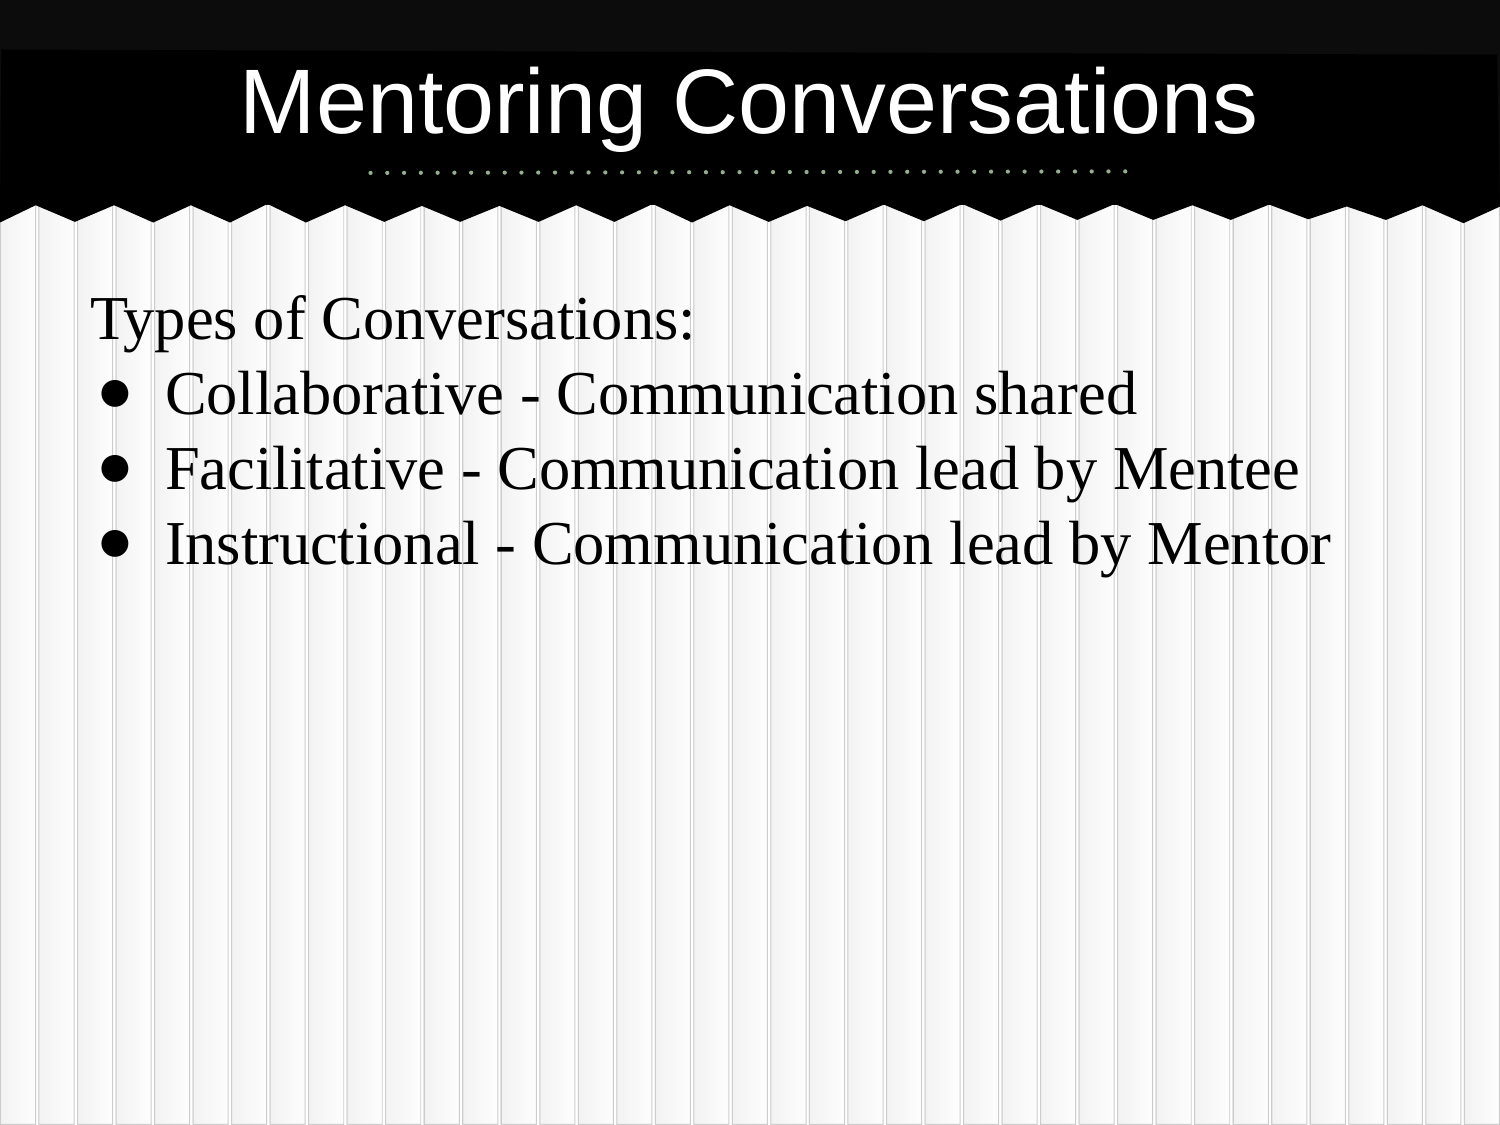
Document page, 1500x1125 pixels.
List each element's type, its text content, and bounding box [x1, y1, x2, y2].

list Types of Conversations: Collaborative - Communication shared Facilitative - Communication lead by Mentee Instructional - Communication lead by Mentor [75, 262, 1425, 1057]
title Mentoring Conversations [75, 2, 1425, 191]
